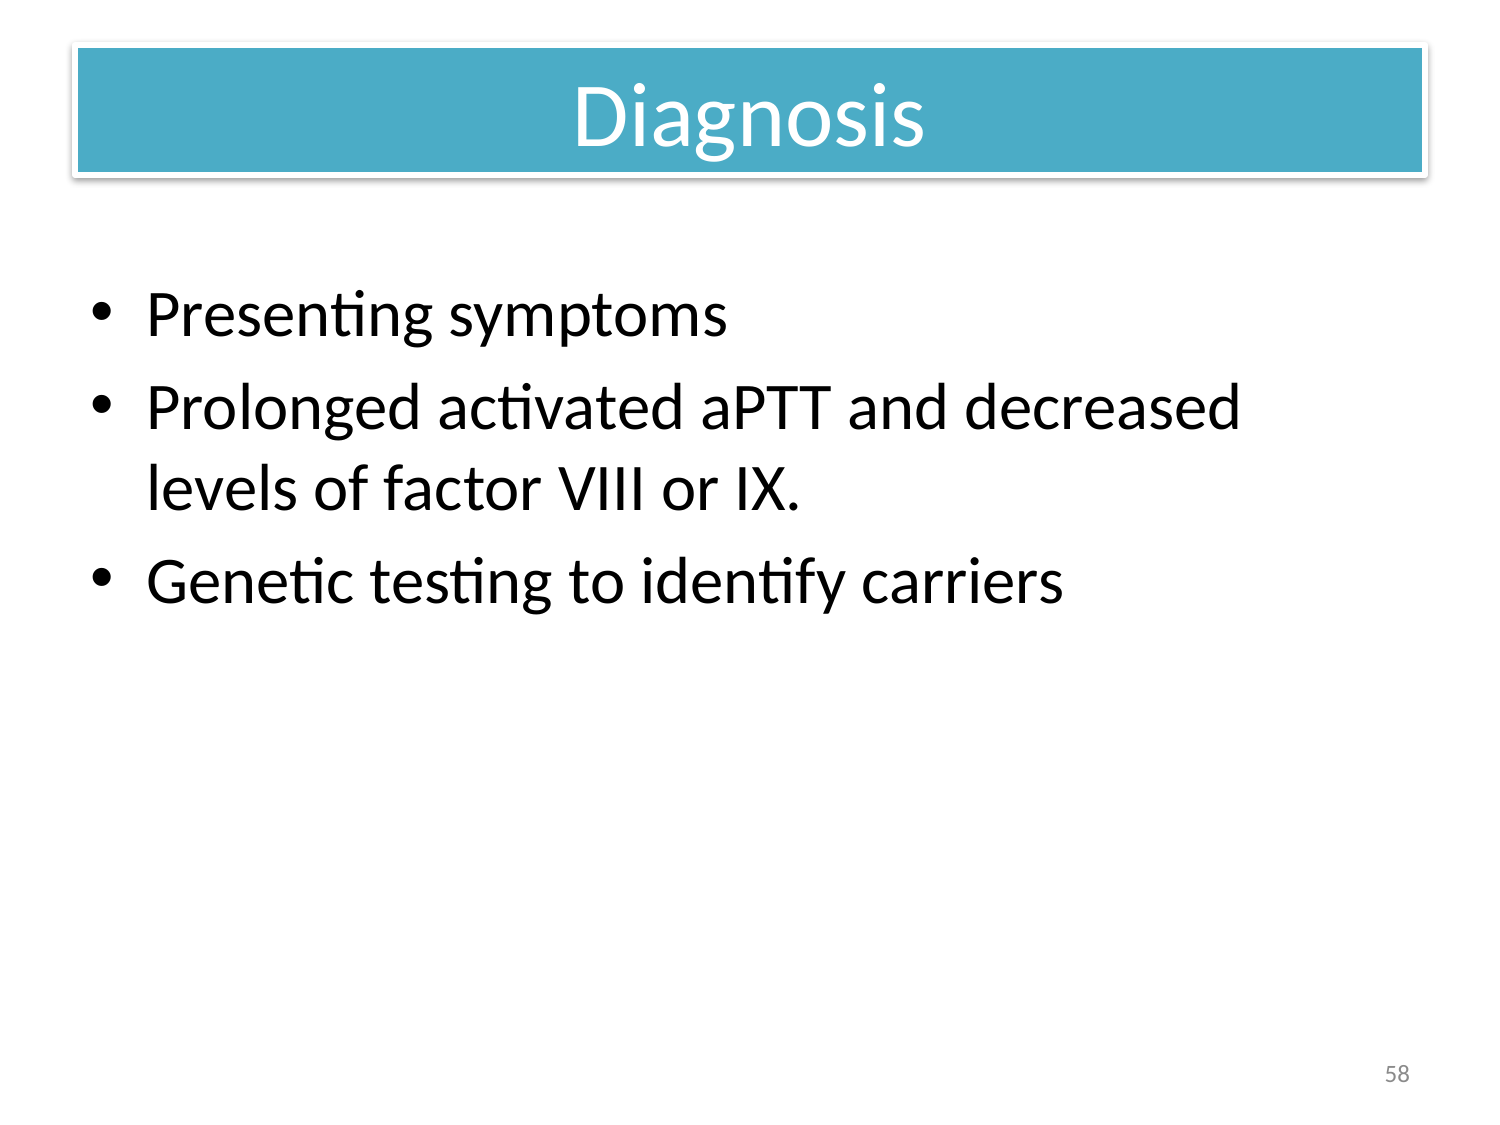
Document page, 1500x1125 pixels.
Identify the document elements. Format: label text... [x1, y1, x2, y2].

slide_number 58 [1074, 1042, 1425, 1103]
list Presenting symptoms Prolonged activated aPTT and decreased levels of factor VIII or IX. Genetic testing to identify carriers [75, 262, 1425, 1005]
title Diagnosis [72, 42, 1428, 178]
